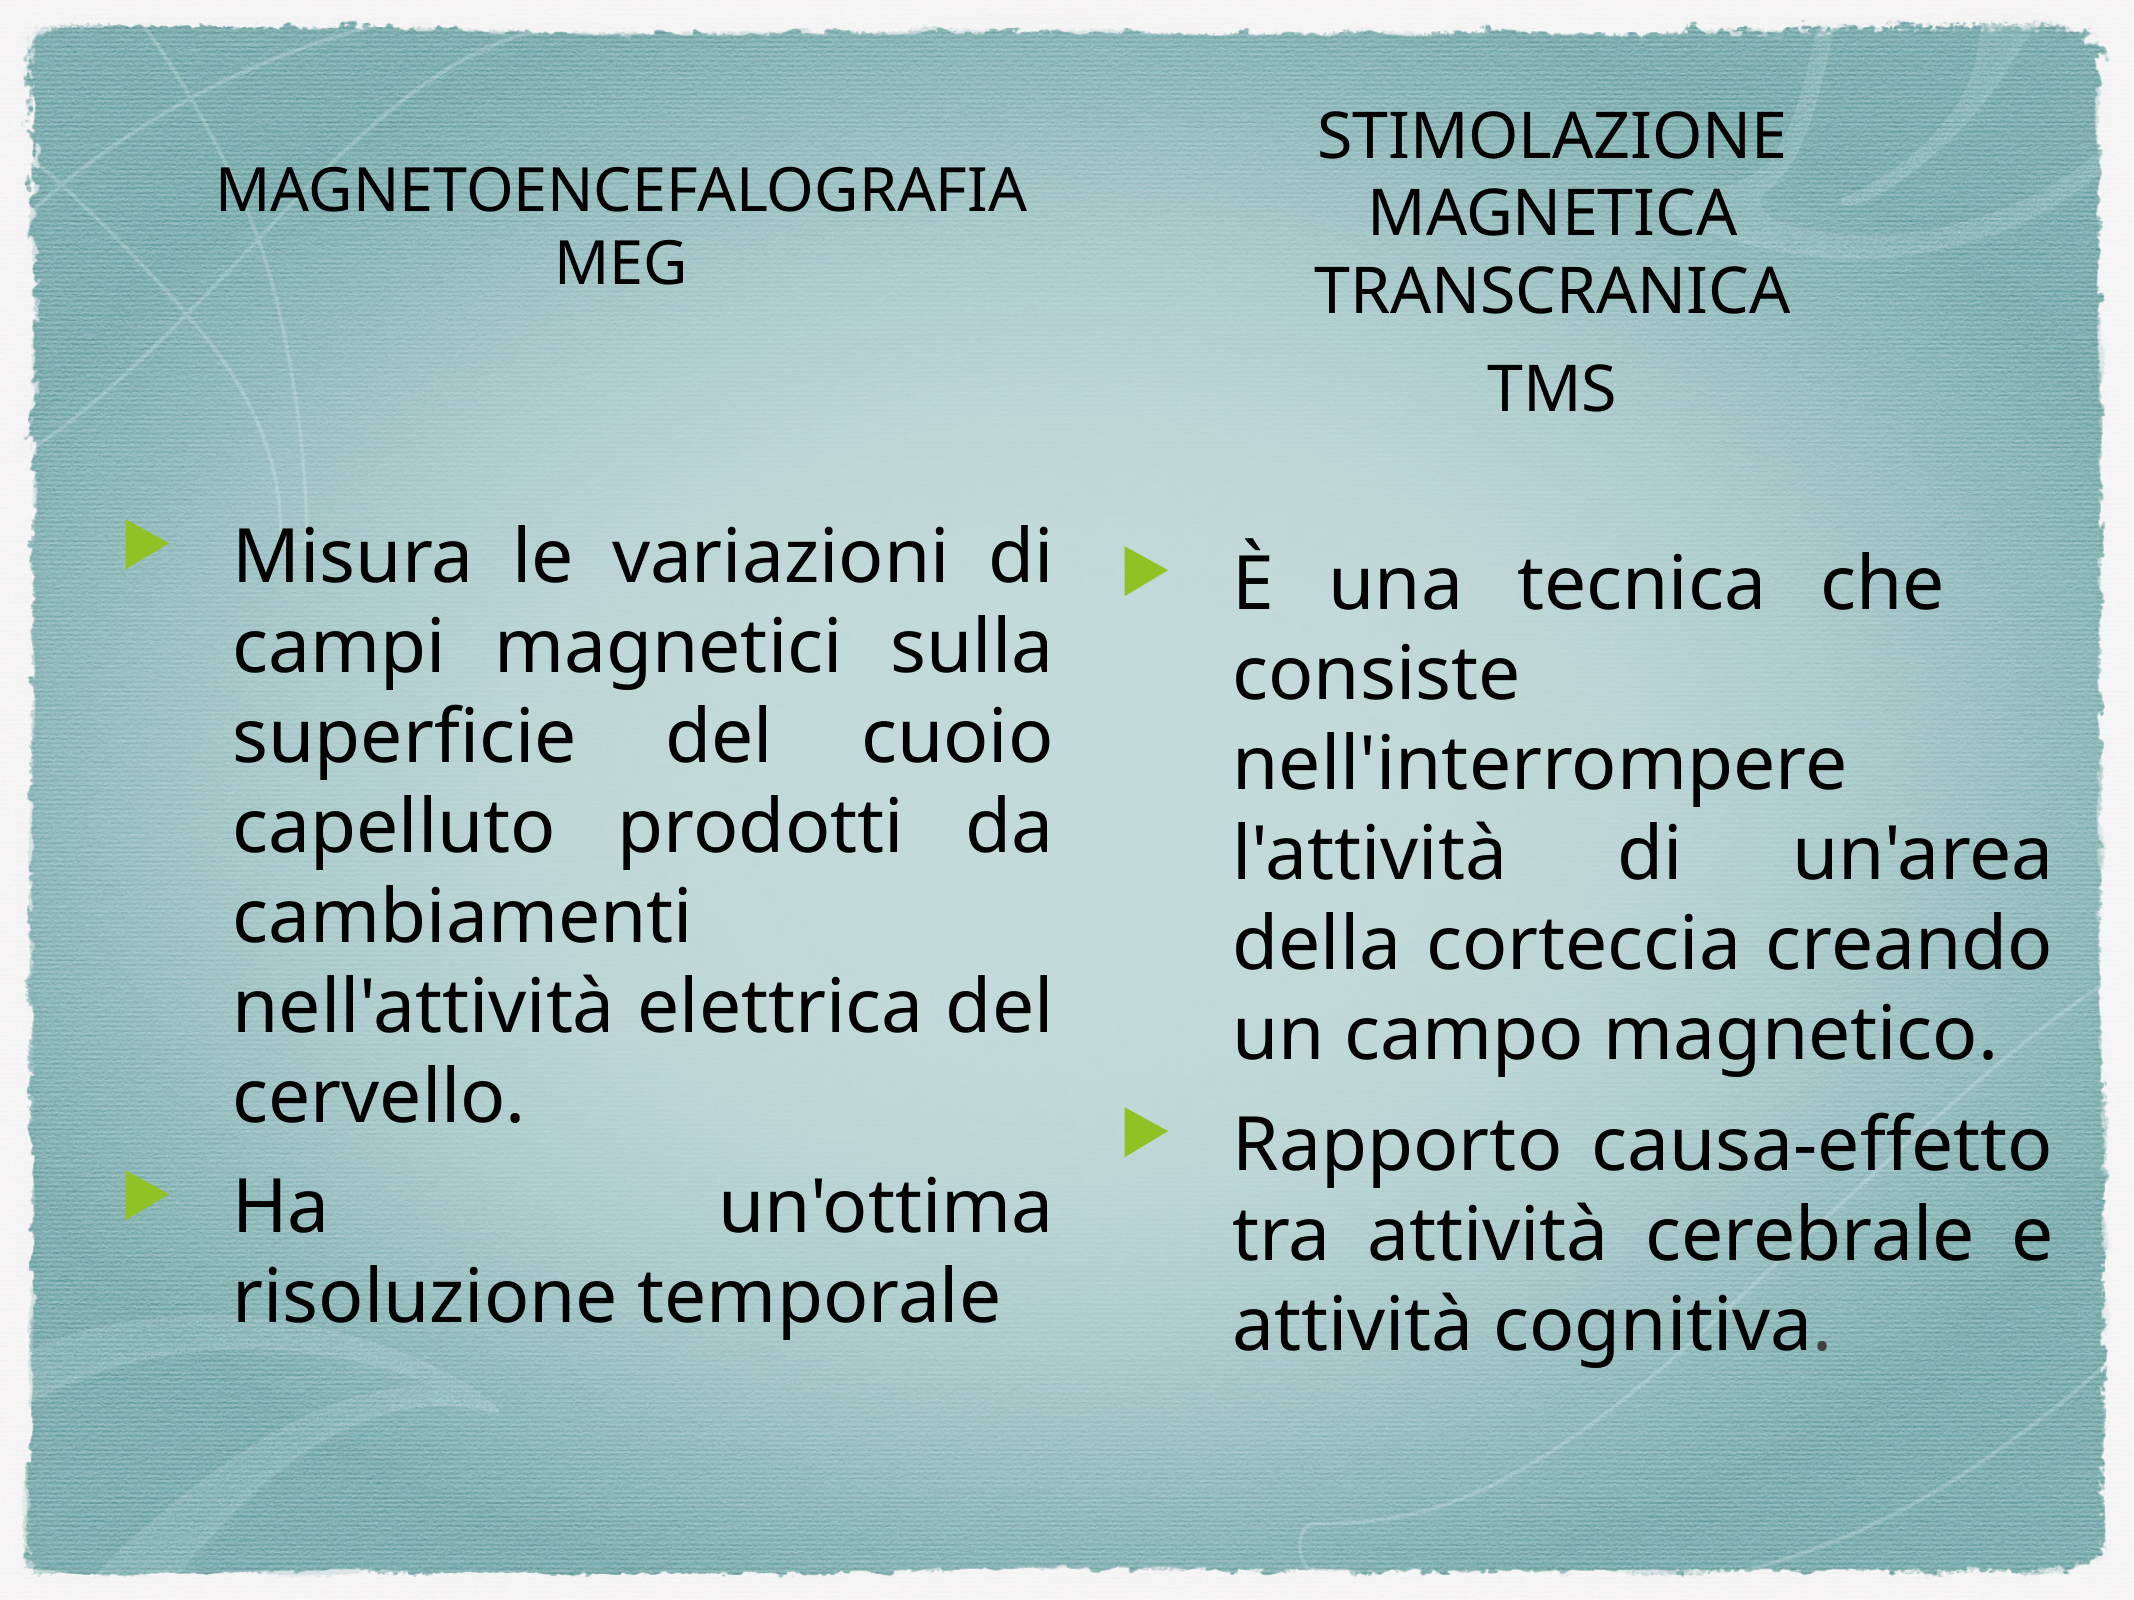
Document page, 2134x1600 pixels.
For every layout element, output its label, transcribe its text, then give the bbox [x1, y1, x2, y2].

picture [0, 0, 2134, 1600]
list MAGNETOENCEFALOGRAFIA MEG [145, 149, 1098, 369]
text_box È una tecnica che consiste nell'interrompere l'attività di un'area della corteccia creando un campo magnetico. Rapporto causa-effetto tra attività cerebrale e attività cognitiva. [1111, 431, 2063, 1468]
text_box STIMOLAZIONE MAGNETICA TRANSCRANICA TMS [1161, 85, 1944, 431]
text_box Misura le variazioni di campi magnetici sulla superficie del cuoio capelluto prodotti da cambiamenti nell'attività elettrica del cervello. Ha un'ottima risoluzione temporale [111, 450, 1063, 1395]
